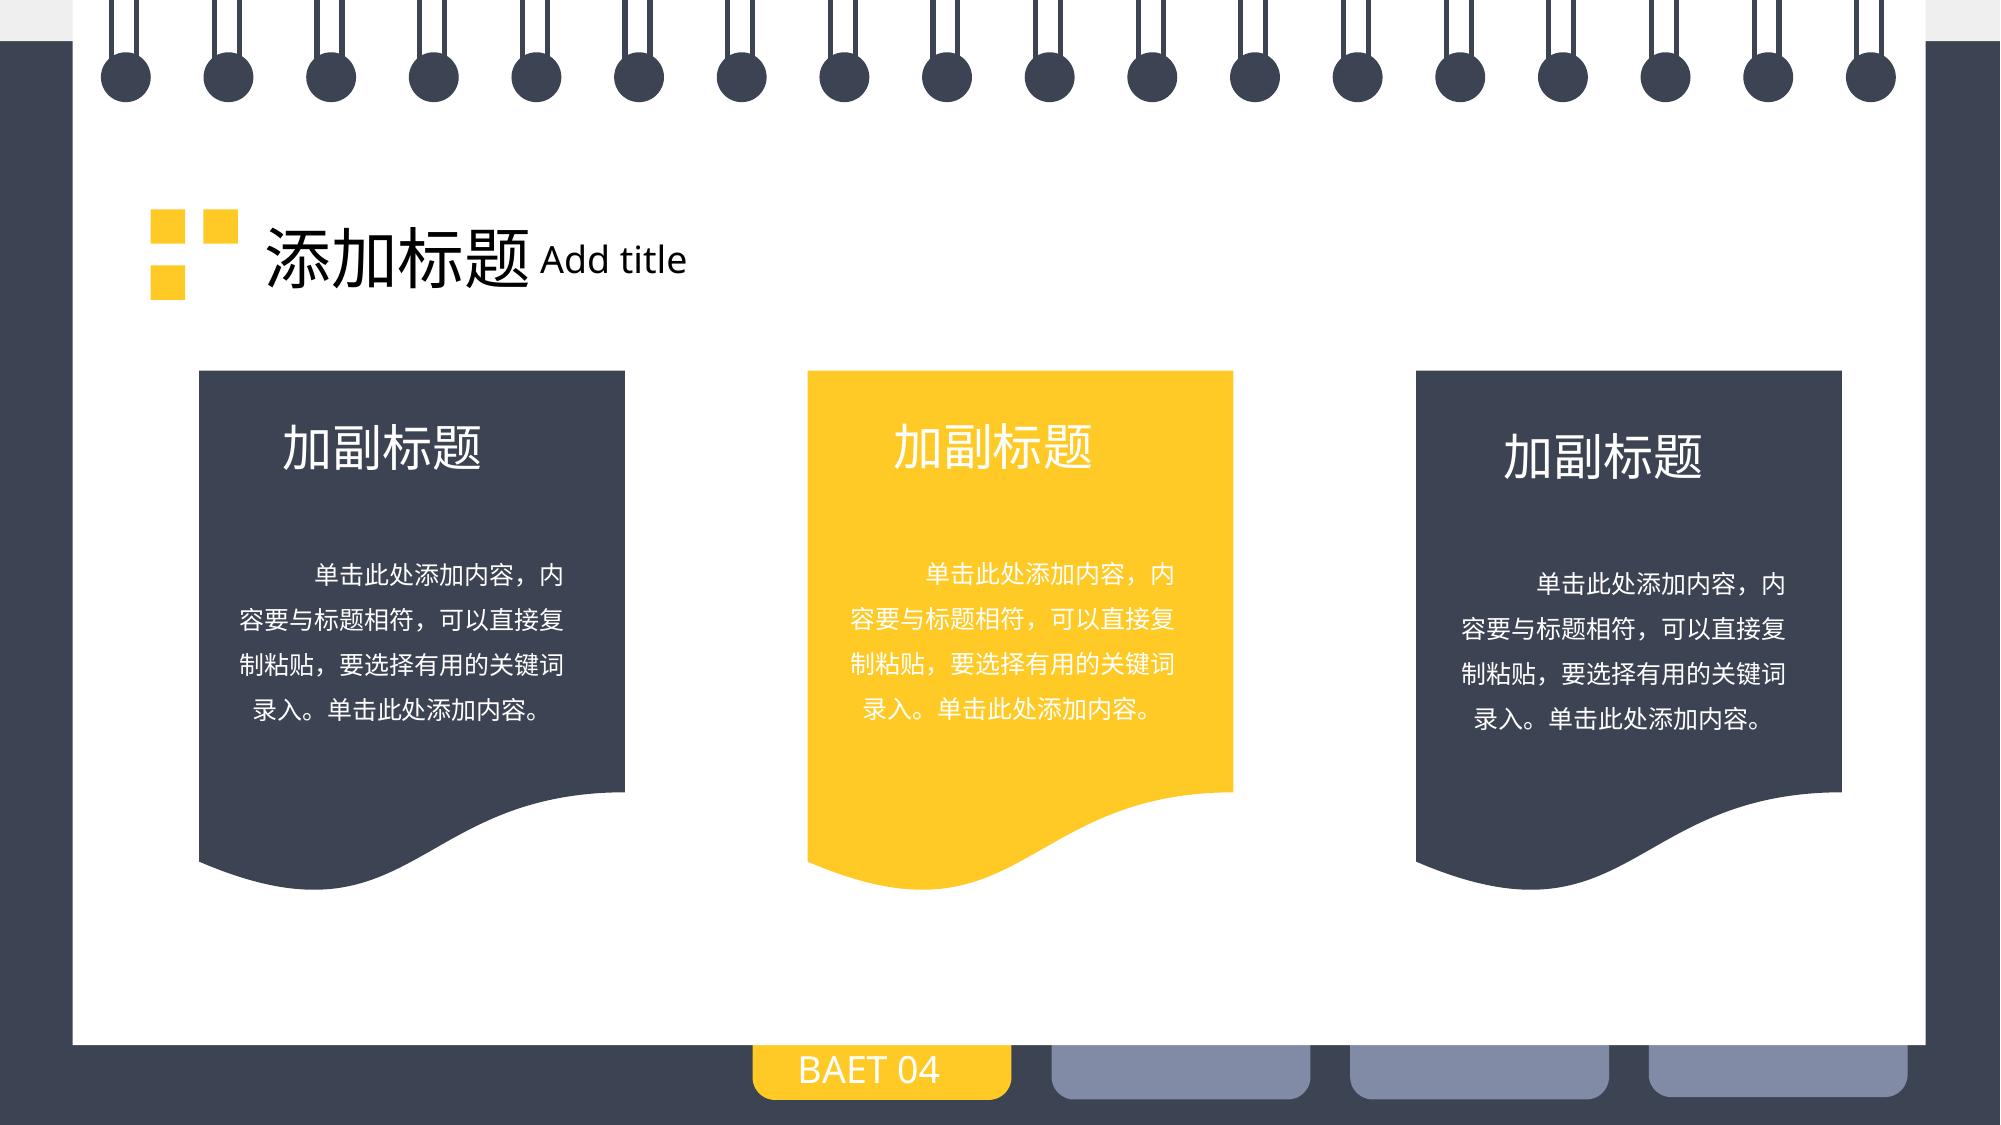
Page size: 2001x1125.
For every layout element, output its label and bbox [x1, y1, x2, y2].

text_box [752, 1046, 1012, 1100]
text_box [1050, 1046, 1312, 1101]
text_box [1349, 1046, 1611, 1101]
text_box [72, 0, 1926, 1046]
text_box [0, 0, 72, 42]
text_box [150, 209, 238, 300]
text_box [0, 42, 2000, 1125]
text_box [1926, 0, 2000, 42]
text_box [1647, 1046, 1909, 1099]
